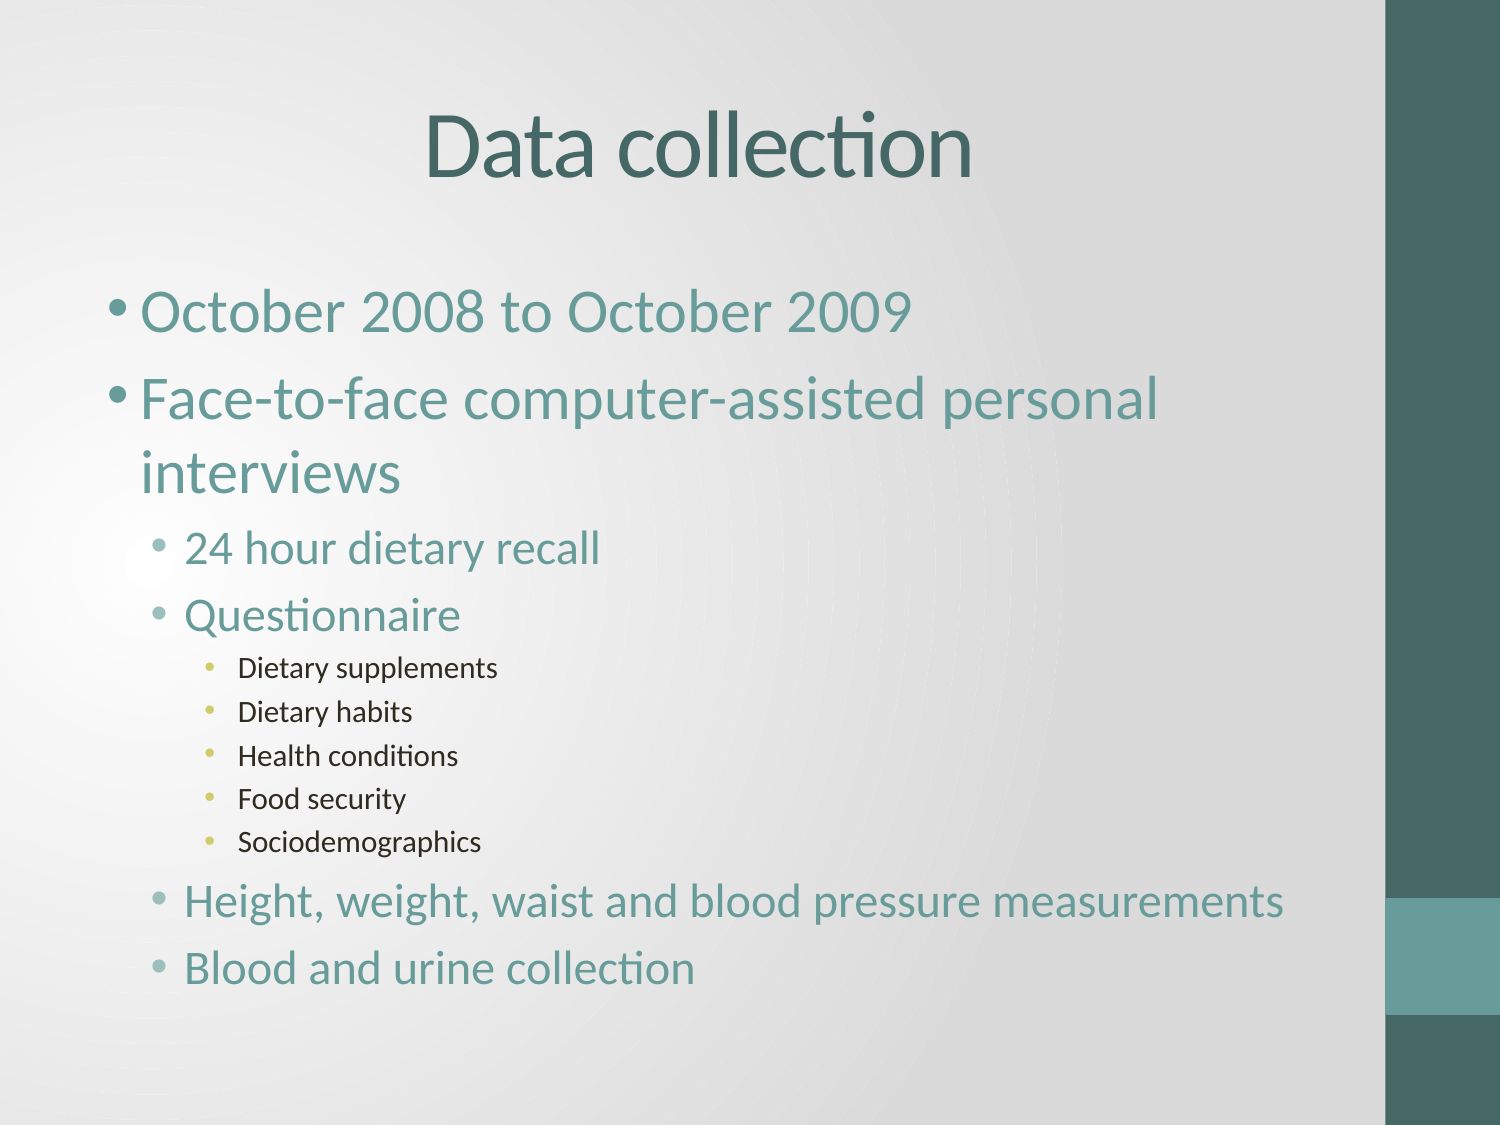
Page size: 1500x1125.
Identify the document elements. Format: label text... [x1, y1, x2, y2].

list October 2008 to October 2009 Face-to-face computer-assisted personal interviews 24 hour dietary recall Questionnaire Dietary supplements Dietary habits Health conditions Food security Sociodemographics Height, weight, waist and blood pressure measurements Blood and urine collection [75, 262, 1325, 1050]
title Data collection [75, 45, 1325, 233]
